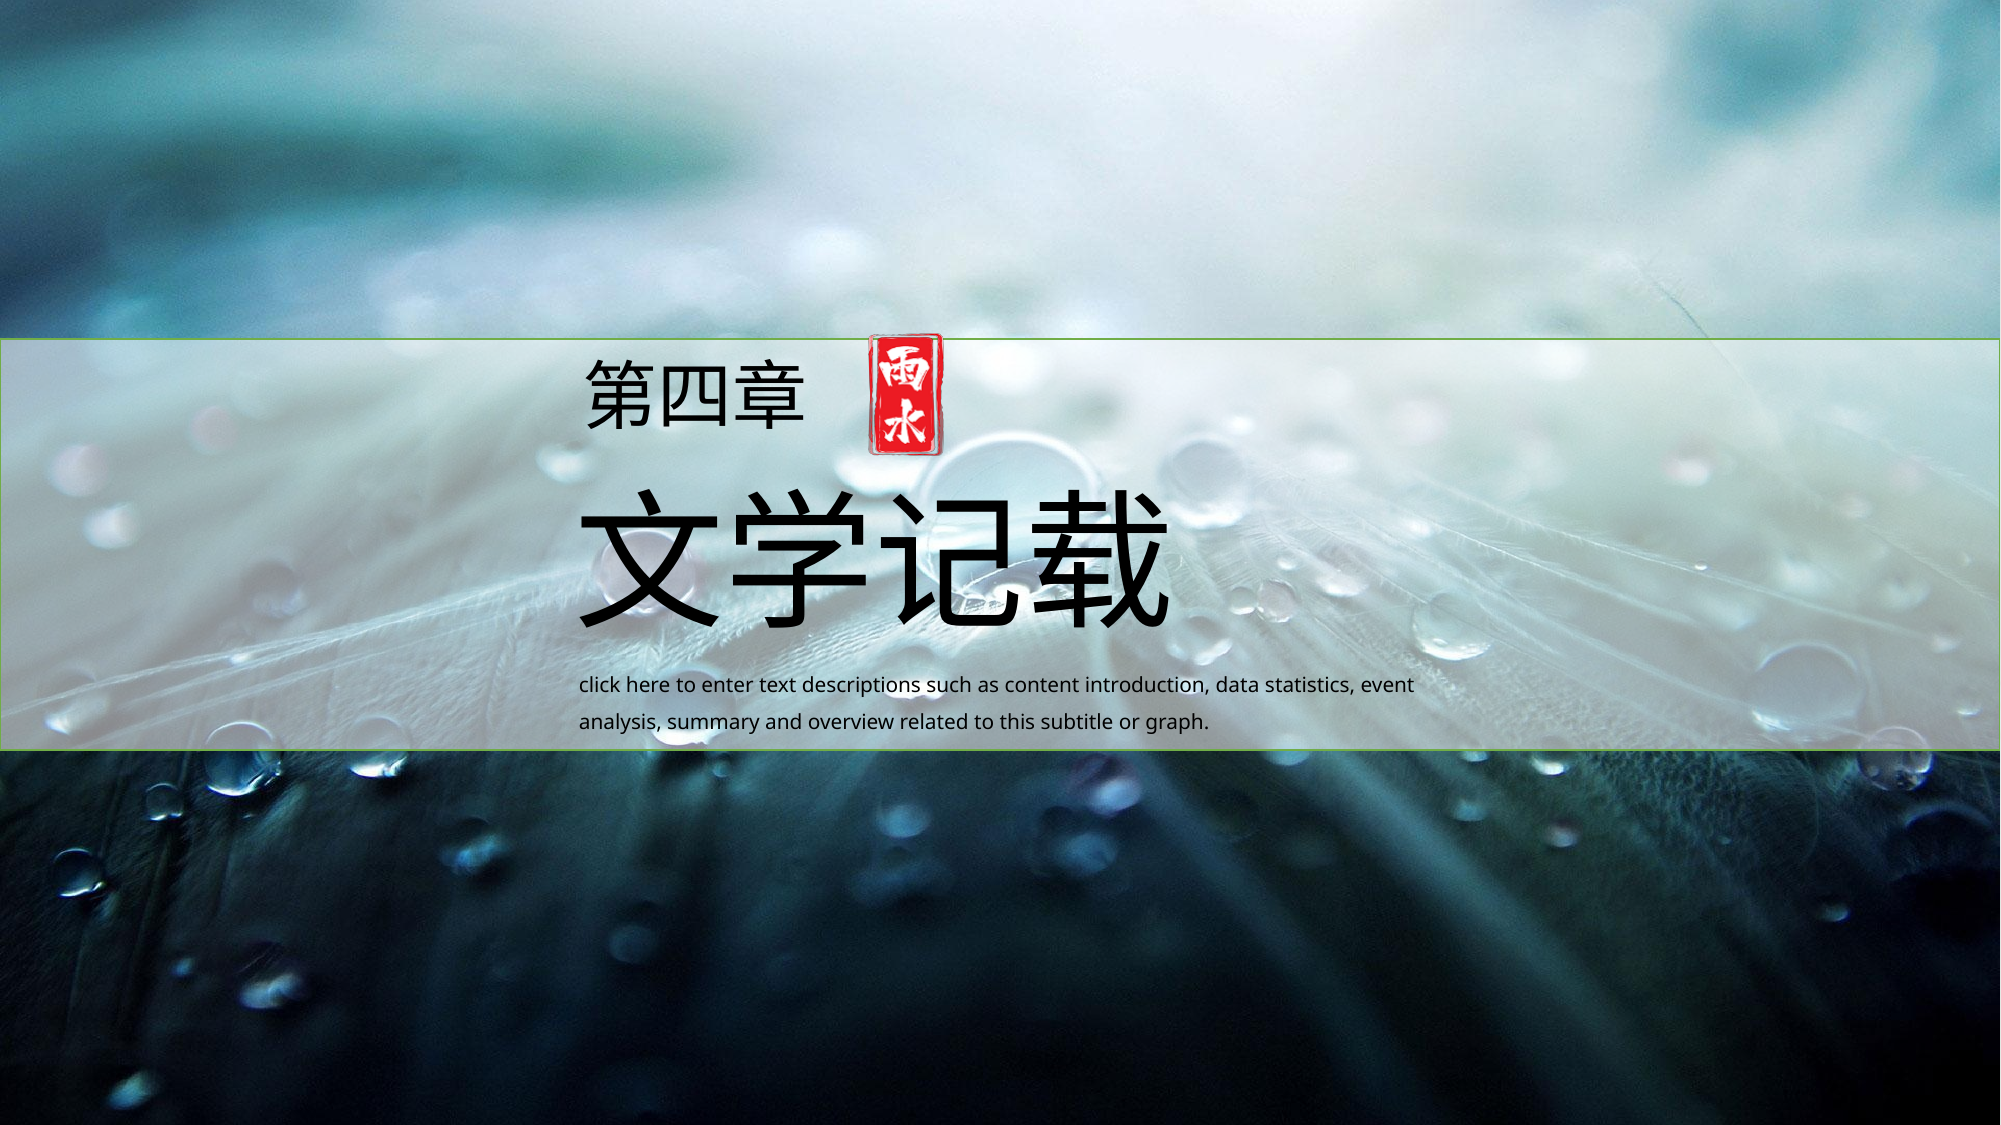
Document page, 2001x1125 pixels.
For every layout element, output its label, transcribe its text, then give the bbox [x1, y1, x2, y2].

text_box click here to enter text descriptions such as content introduction, data statistics, event analysis, summary and overview related to this subtitle or graph. [564, 651, 1461, 742]
picture [0, 0, 2001, 1125]
text_box 文学记载 [559, 458, 1472, 654]
text_box [0, 338, 2000, 751]
text_box 第四章 [567, 341, 823, 446]
